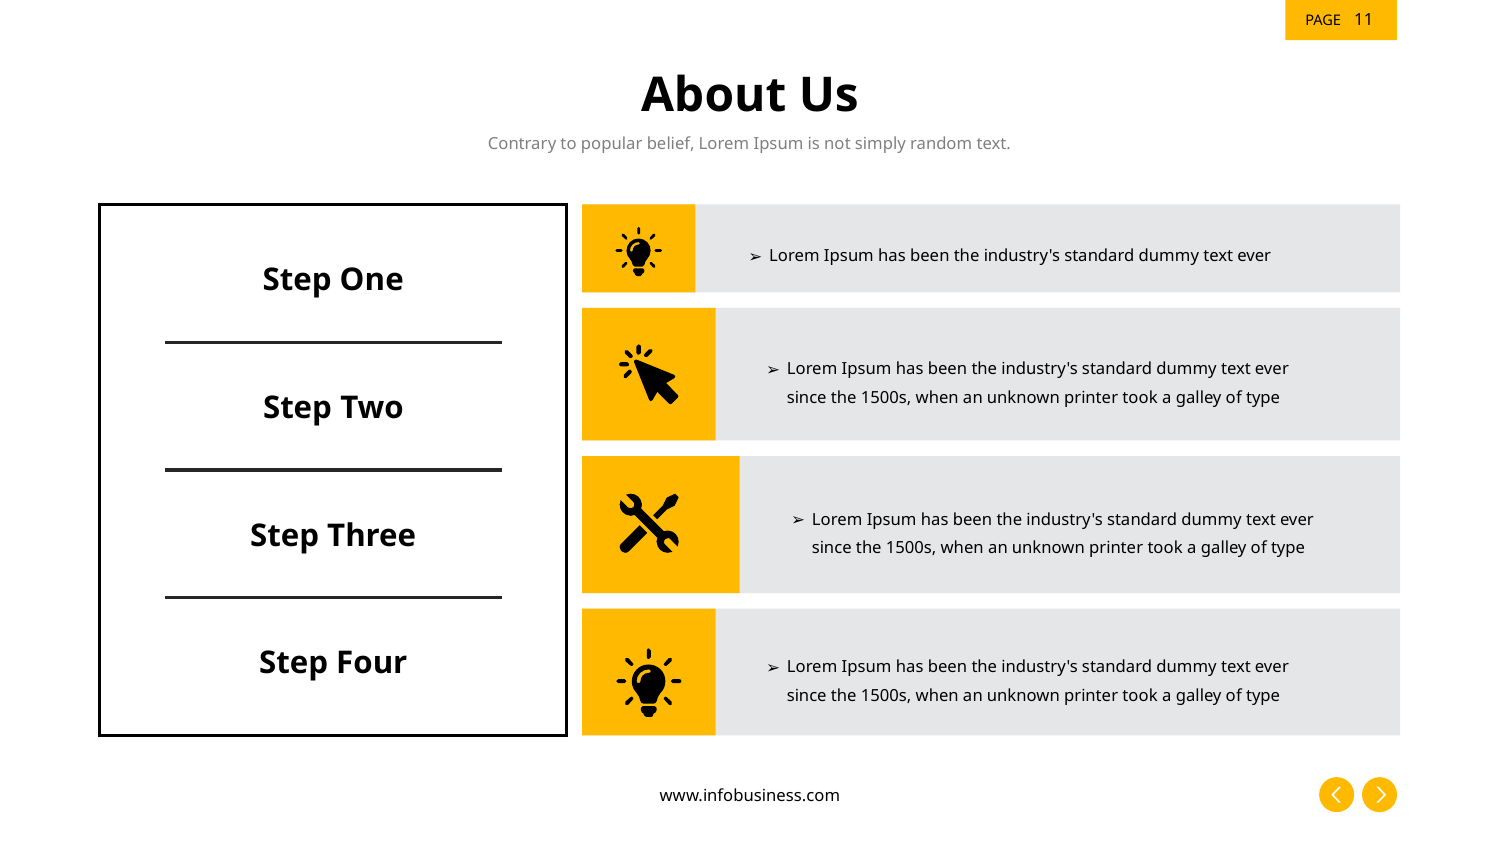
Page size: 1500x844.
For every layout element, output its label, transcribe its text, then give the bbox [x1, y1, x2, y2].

text_box [625, 658, 634, 666]
text_box [626, 238, 651, 267]
title About Us [103, 58, 1397, 129]
text_box [582, 204, 696, 293]
text_box Step Three [194, 509, 472, 559]
text_box [631, 664, 666, 704]
text_box Lorem Ipsum has been the industry's standard dummy text ever [737, 230, 1295, 267]
text_box Lorem Ipsum has been the industry's standard dummy text ever since the 1500s, when an unknown printer took a galley of type [754, 641, 1313, 703]
text_box [616, 679, 627, 684]
slide_number ‹#› [1342, 8, 1401, 32]
text_box [99, 204, 567, 736]
text_box [716, 608, 1401, 736]
text_box Step Two [228, 381, 439, 431]
text_box [649, 233, 656, 240]
text_box [634, 359, 679, 405]
text_box [663, 696, 672, 706]
text_box [670, 679, 682, 684]
subtitle Contrary to popular belief, Lorem Ipsum is not simply random text. [103, 129, 1397, 153]
text_box [663, 658, 672, 666]
text_box Lorem Ipsum has been the industry's standard dummy text ever since the 1500s, when an unknown printer took a galley of type [754, 343, 1313, 406]
text_box [636, 344, 641, 355]
text_box Lorem Ipsum has been the industry's standard dummy text ever since the 1500s, when an unknown printer took a galley of type [779, 493, 1338, 556]
text_box [625, 696, 634, 706]
text_box [633, 268, 645, 277]
text_box Step Four [228, 636, 439, 686]
text_box [582, 307, 716, 441]
text_box Step One [228, 253, 439, 304]
text_box [640, 706, 657, 717]
text_box [582, 456, 740, 594]
text_box [646, 648, 651, 660]
text_box [621, 262, 628, 268]
text_box [623, 369, 632, 379]
text_box [716, 307, 1401, 441]
text_box [619, 362, 630, 367]
text_box [643, 349, 653, 358]
text_box [696, 204, 1401, 293]
footer www.infobusiness.com [643, 772, 857, 818]
text_box [624, 350, 633, 359]
text_box [740, 456, 1401, 594]
text_box [621, 233, 628, 240]
text_box [619, 493, 679, 553]
text_box [582, 608, 716, 736]
text_box [649, 262, 656, 268]
